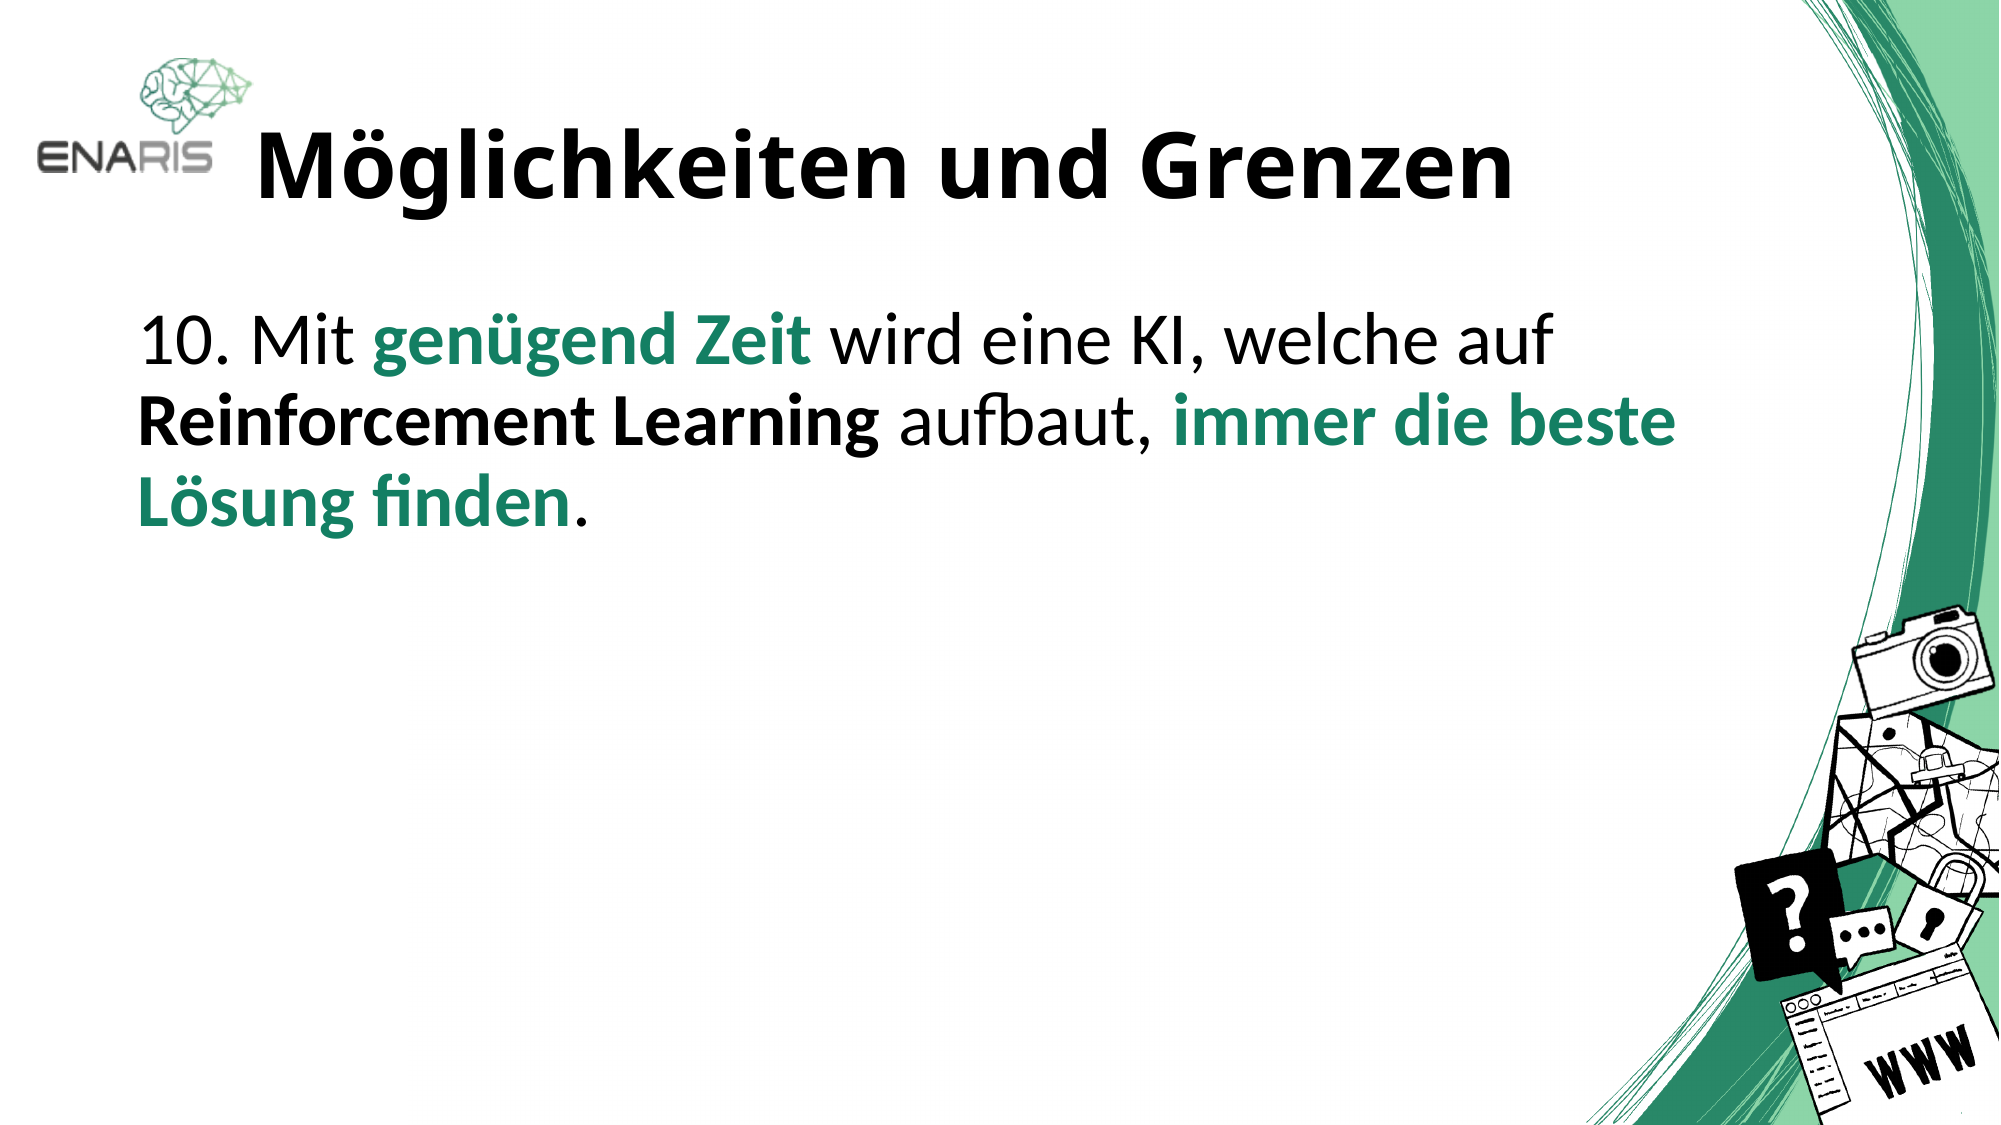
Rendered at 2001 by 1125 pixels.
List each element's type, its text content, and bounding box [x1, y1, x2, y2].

picture [37, 58, 254, 173]
picture [408, 0, 1999, 1125]
list 10. Mit genügend Zeit wird eine KI, welche auf Reinforcement Learning aufbaut, immer die beste Lösung finden. [137, 299, 1728, 1014]
title Möglichkeiten und Grenzen [253, 59, 1863, 278]
